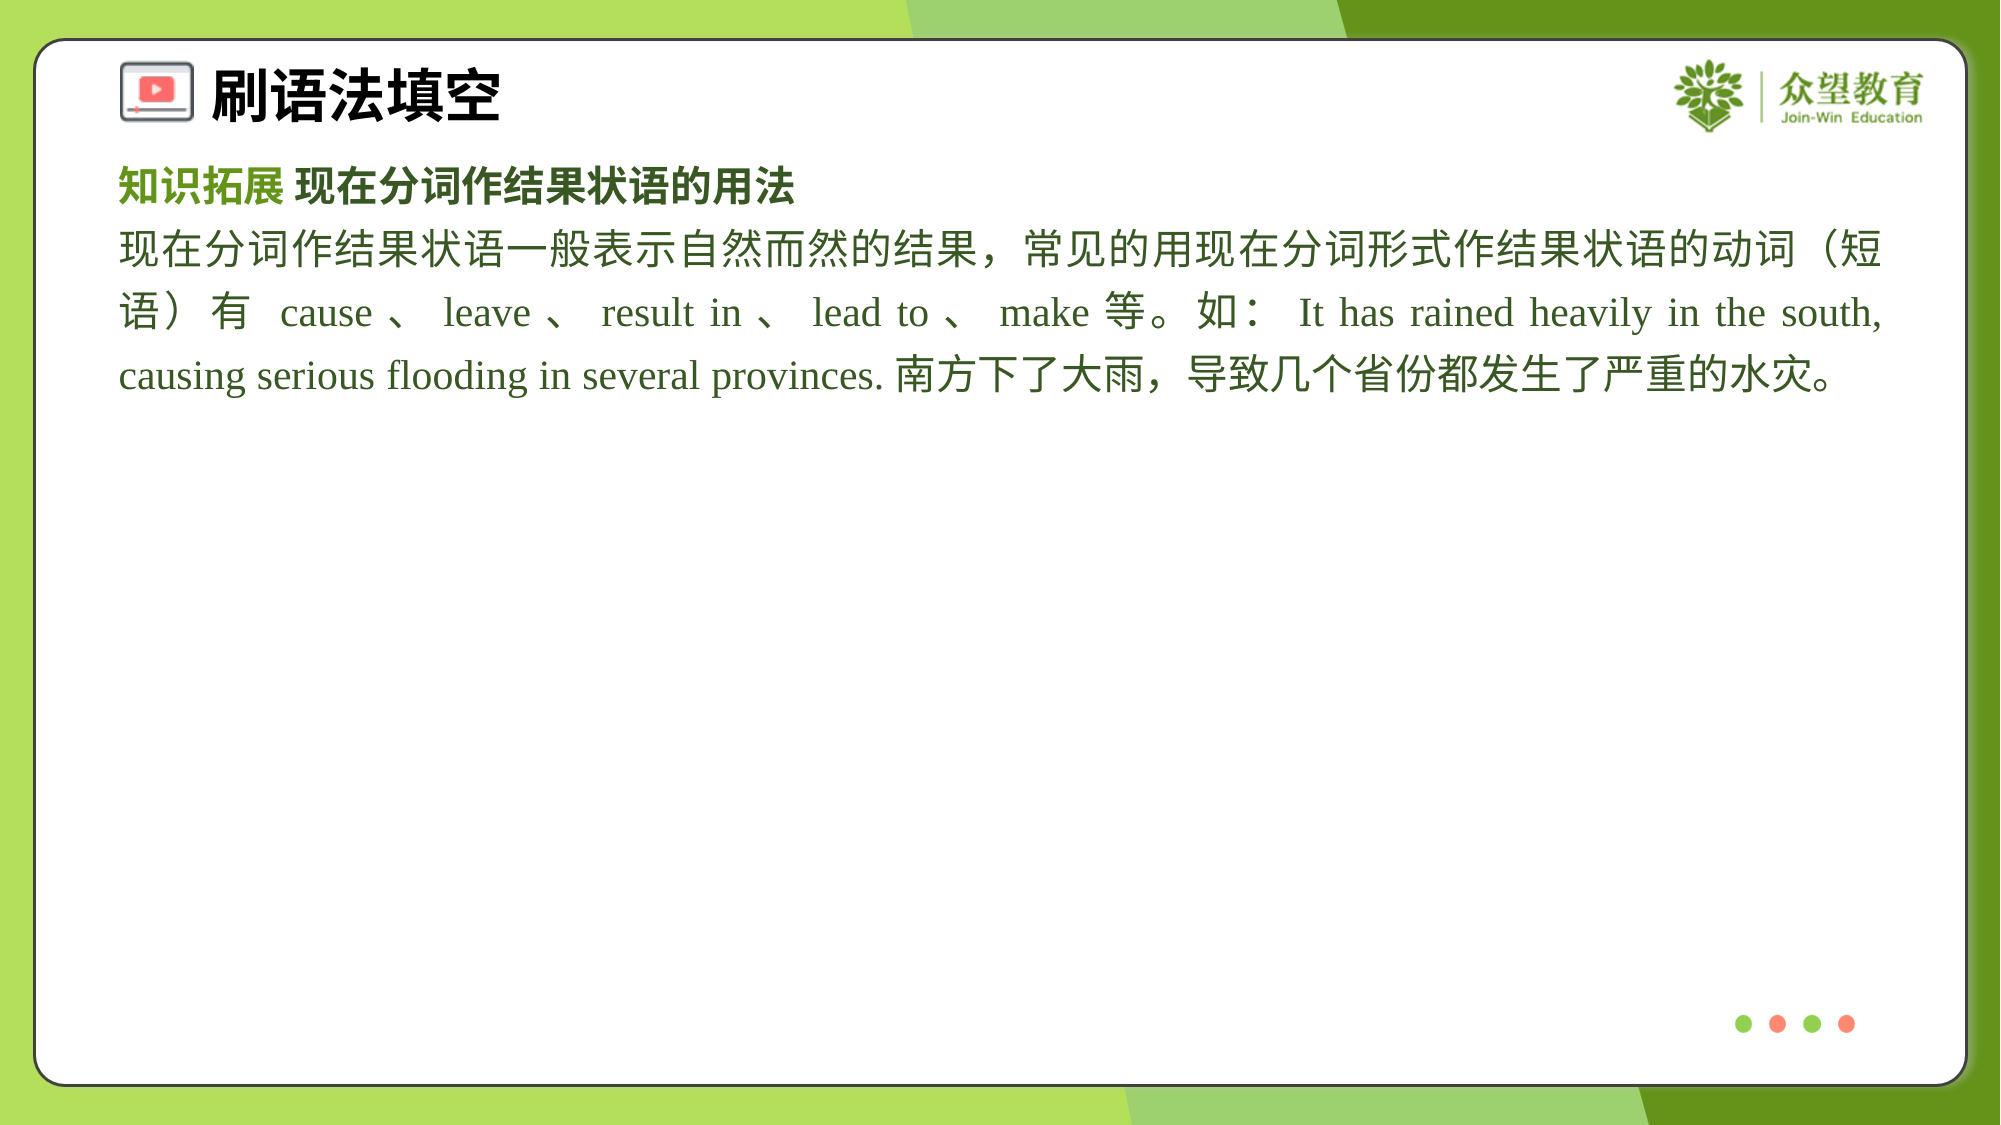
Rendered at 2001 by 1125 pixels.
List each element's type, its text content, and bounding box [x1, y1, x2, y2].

text_box 知识拓展 现在分词作结果状语的用法 现在分词作结果状语一般表示自然而然的结果，常见的用现在分词形式作结果状语的动词（短语）有 cause、leave、result in、lead to、make等。如：It has rained heavily in the south, causing serious flooding in several provinces.南方下了大雨，导致几个省份都发生了严重的水灾。 [118, 147, 1883, 398]
picture [0, 0, 2000, 1125]
